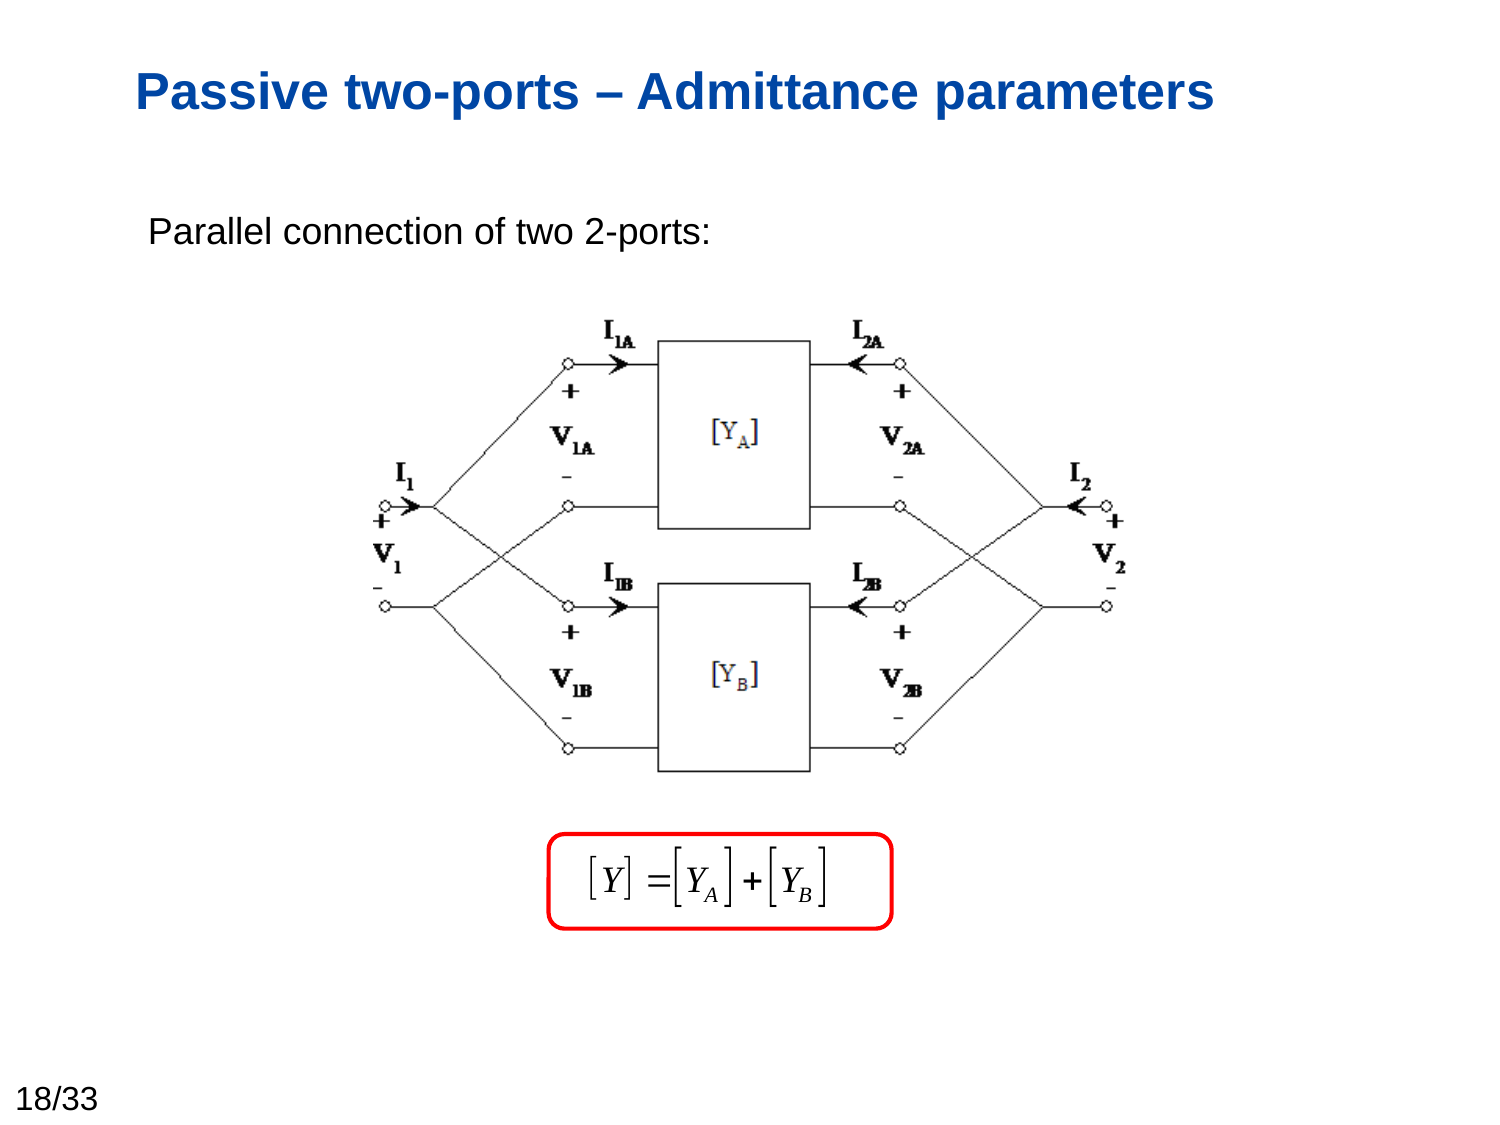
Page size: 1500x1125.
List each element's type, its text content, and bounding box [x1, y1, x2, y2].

title Passive two-ports – Admittance parameters [120, 18, 1471, 159]
picture [373, 314, 1127, 774]
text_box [585, 845, 837, 912]
text_box Parallel connection of two 2-ports: [133, 199, 727, 260]
text_box [548, 834, 892, 929]
